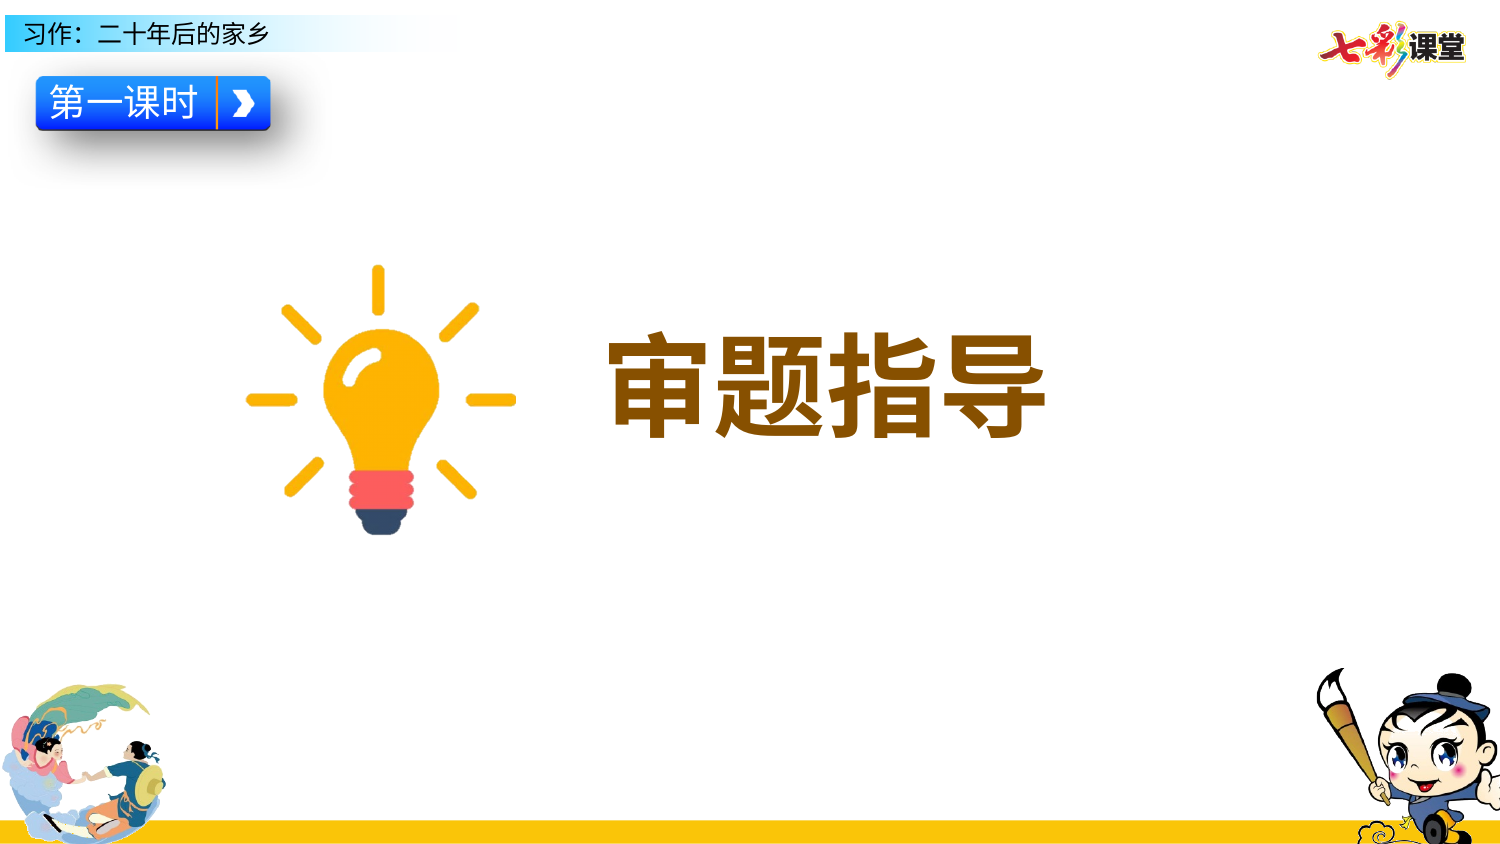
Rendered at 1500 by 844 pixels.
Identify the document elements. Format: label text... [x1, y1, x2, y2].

picture [1316, 668, 1500, 844]
picture [0, 667, 187, 844]
text_box 审题指导 [589, 310, 1075, 457]
picture [34, 75, 271, 131]
picture [1316, 20, 1468, 80]
picture [210, 239, 539, 568]
